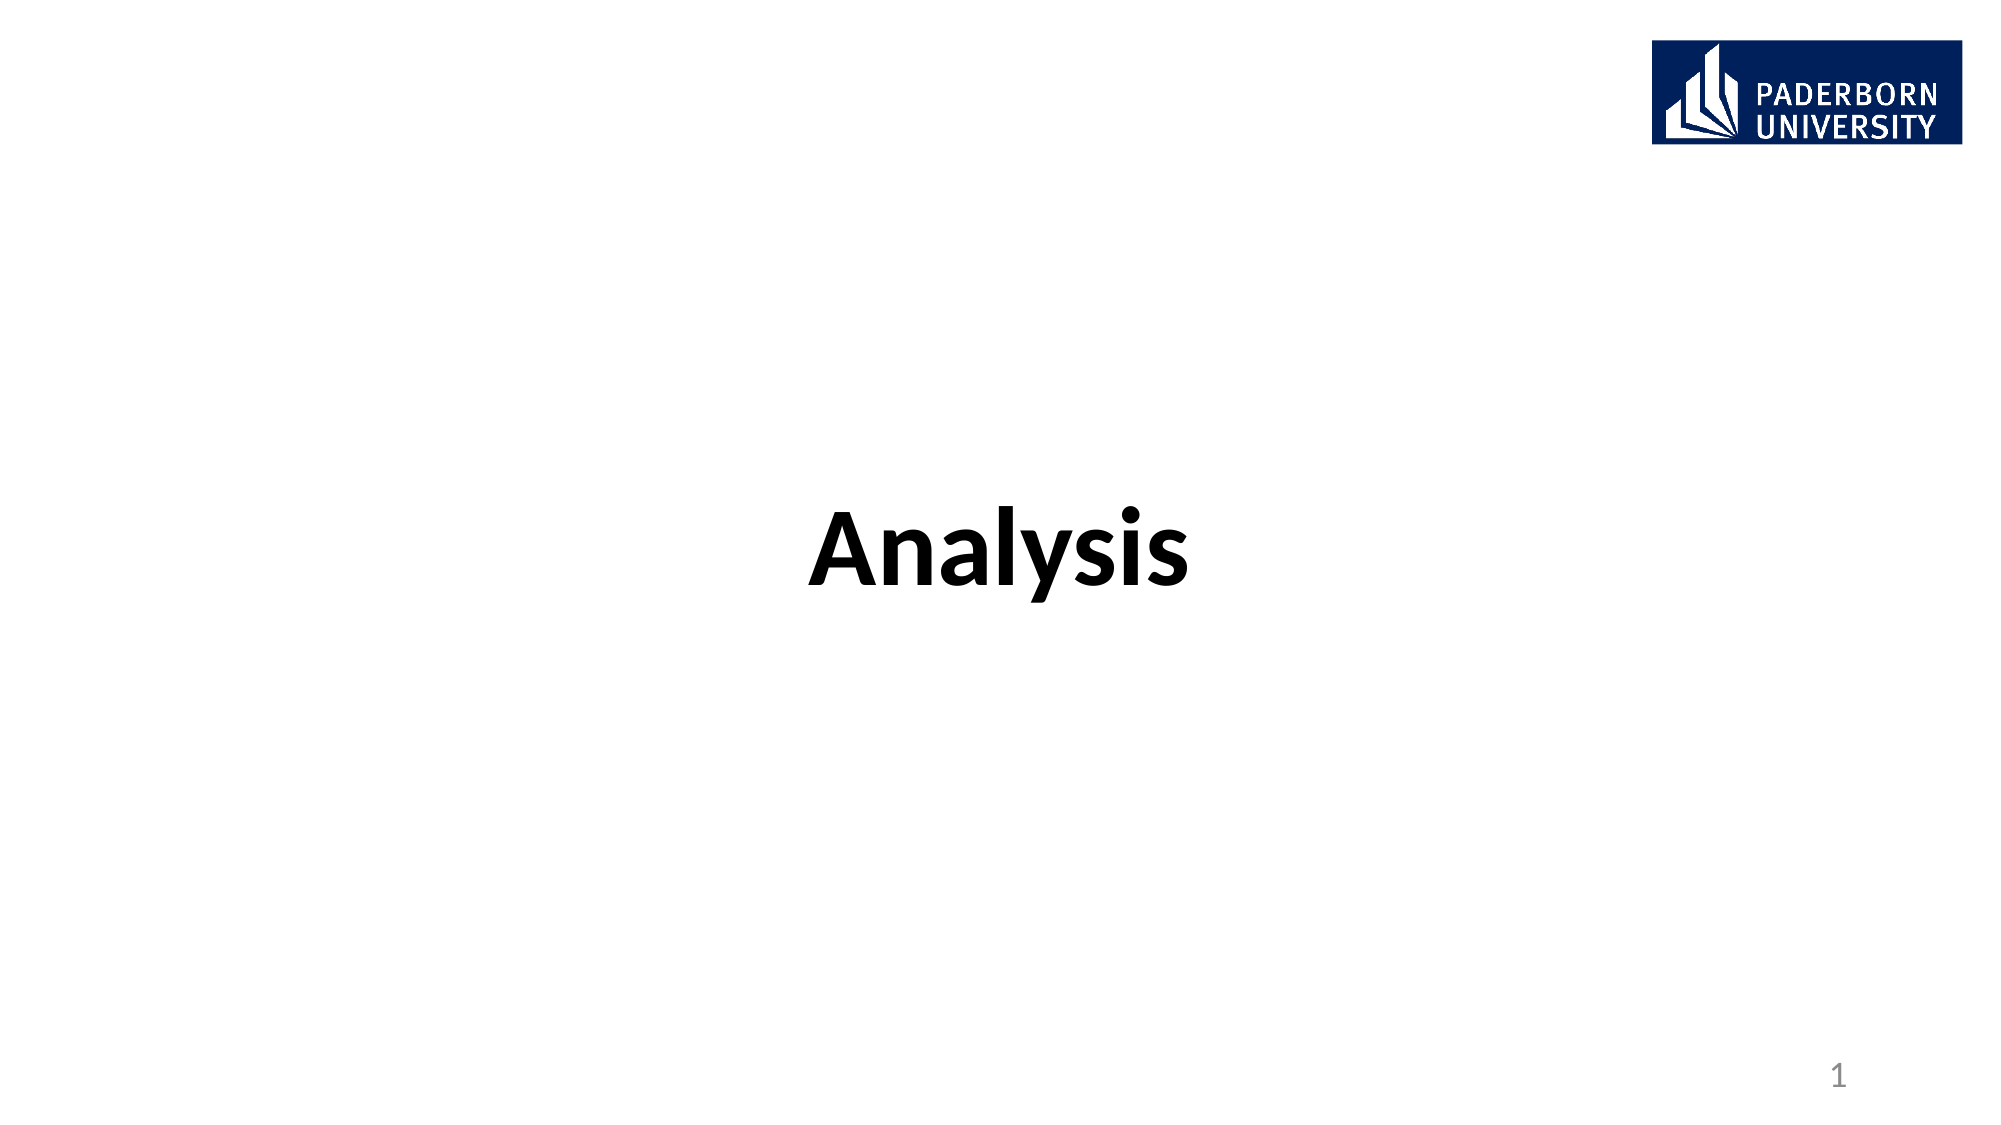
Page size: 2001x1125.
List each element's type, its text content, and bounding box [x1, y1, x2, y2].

slide_number 1 [1412, 1042, 1863, 1103]
picture [1666, 43, 1936, 139]
text_box Analysis [794, 465, 1206, 616]
